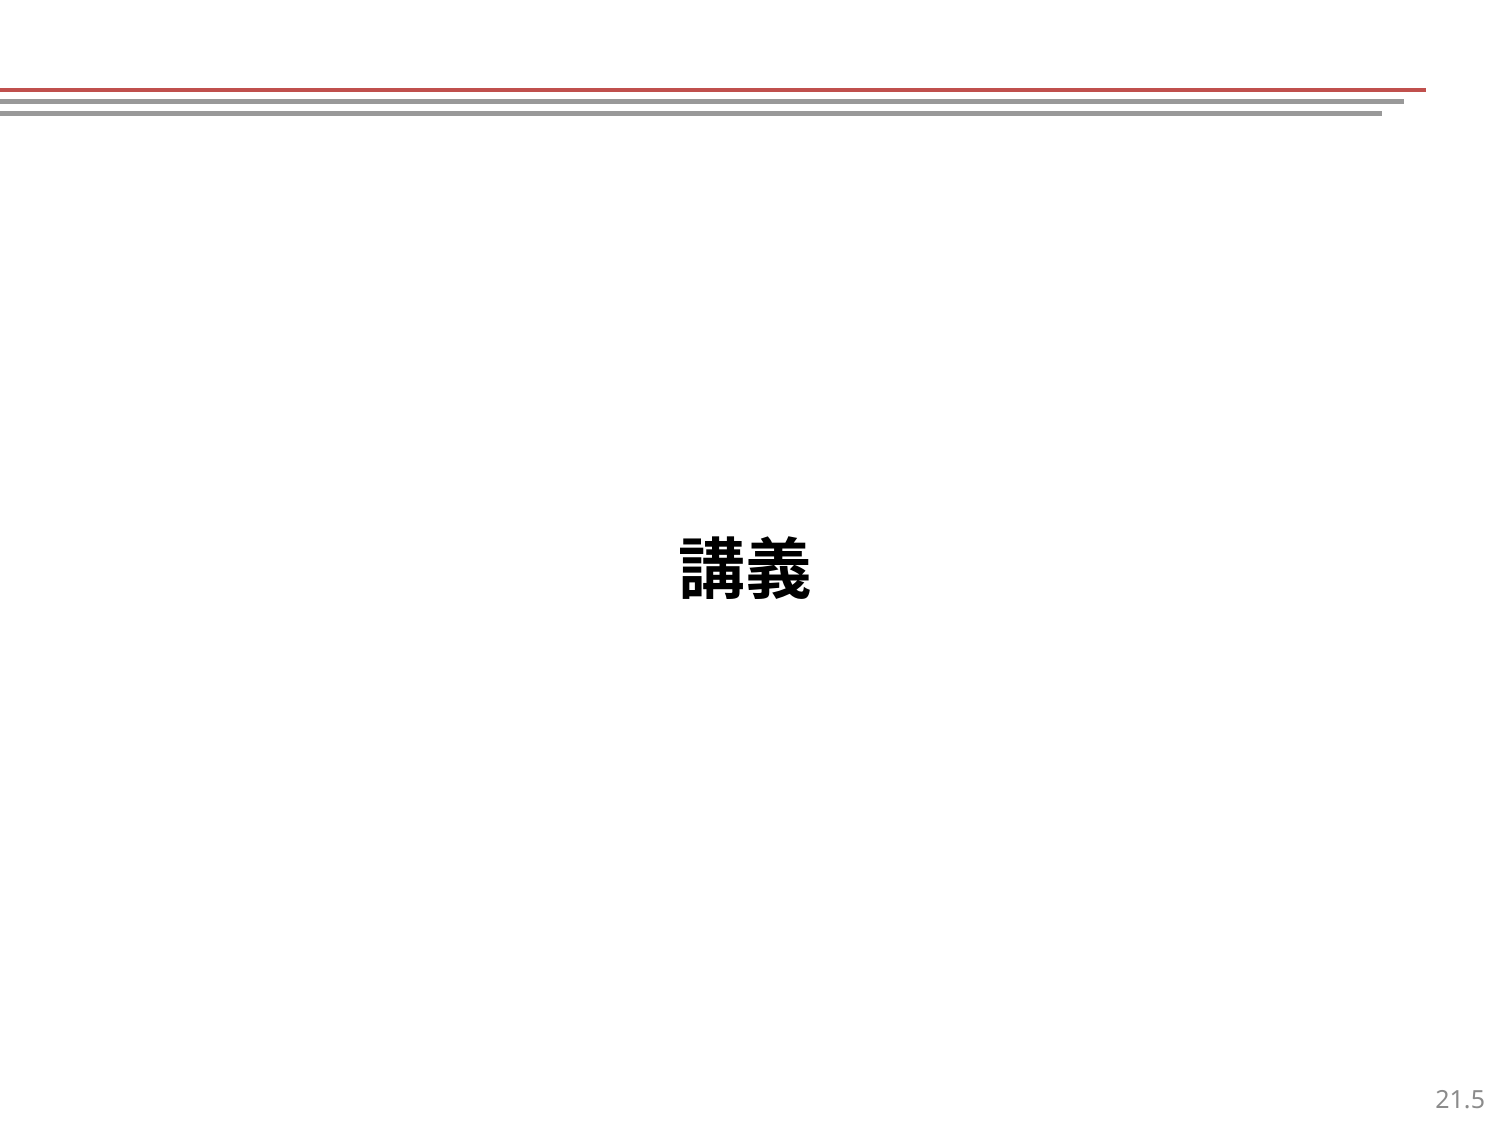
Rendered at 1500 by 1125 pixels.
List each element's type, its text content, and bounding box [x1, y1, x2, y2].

text_box 講義 [27, 517, 1464, 616]
slide_number 4 [1381, 1065, 1500, 1125]
